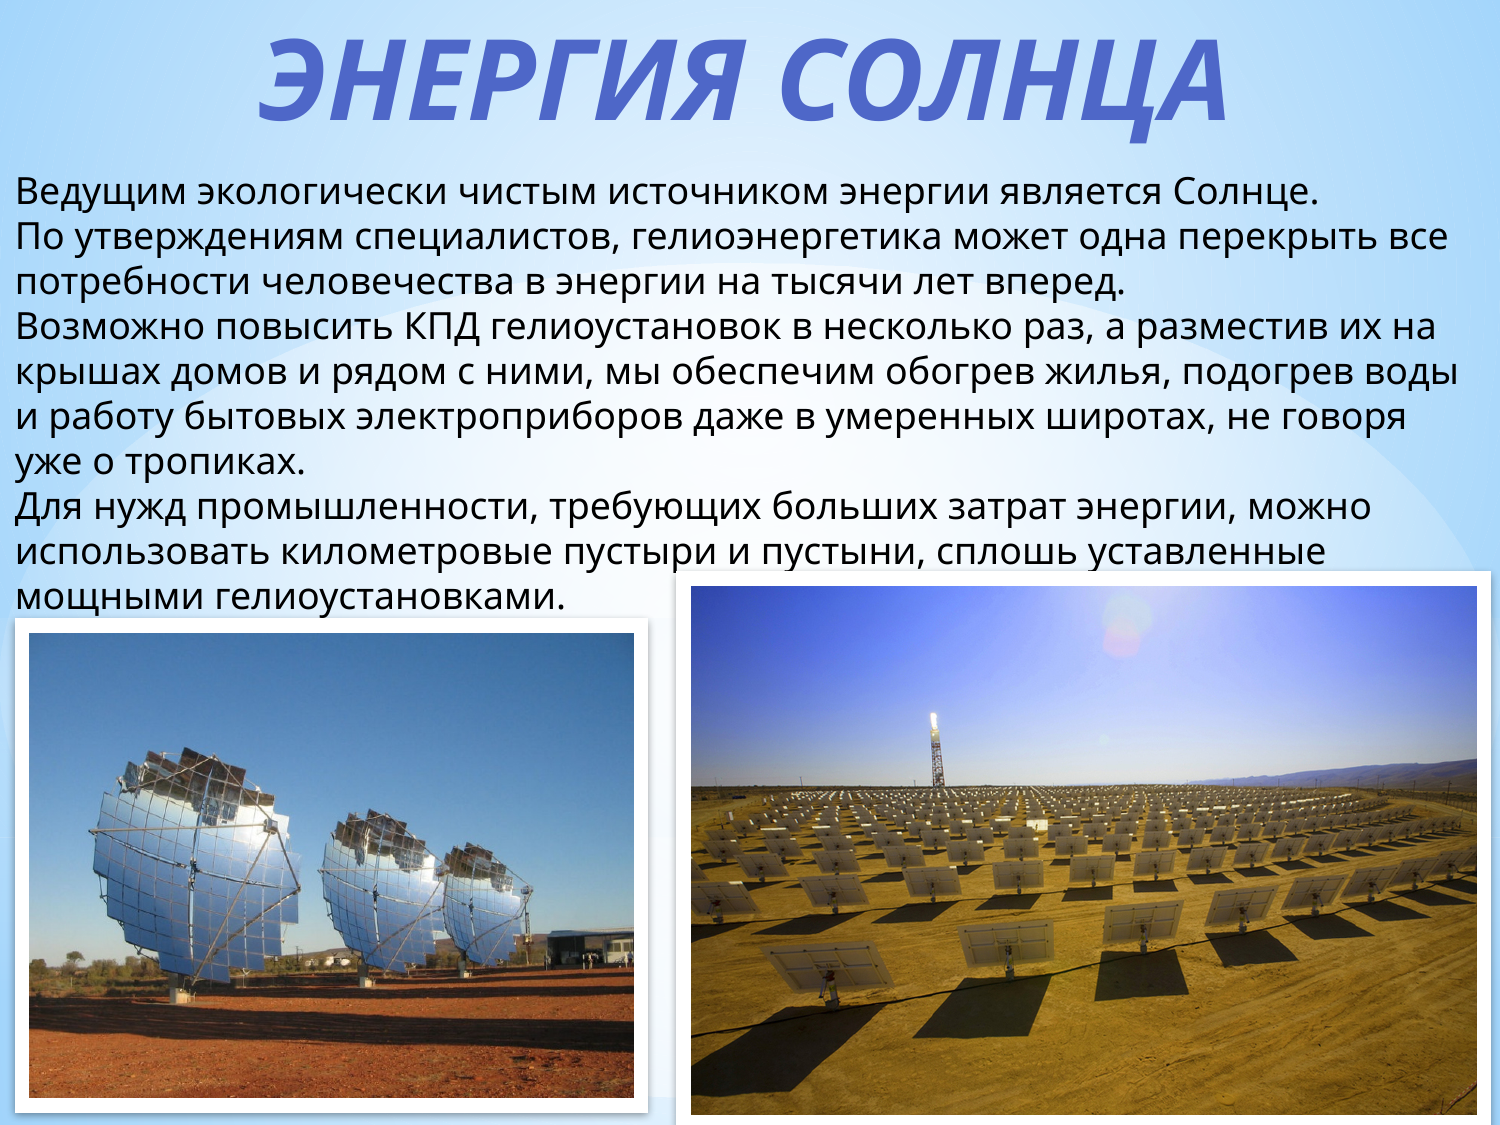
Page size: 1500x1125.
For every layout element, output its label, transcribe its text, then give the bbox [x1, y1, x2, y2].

text_box Ведущим экологически чистым источником энергии является Солнце. По утверждениям специалистов, гелиоэнергетика может одна перекрыть все потребности человечества в энергии на тысячи лет вперед. Возможно повысить КПД гелиоустановок в несколько раз, а разместив их на крышах домов и рядом с ними, мы обеспечим обогрев жилья, подогрев воды и работу бытовых электроприборов даже в умеренных широтах, не говоря уже о тропиках. Для нужд промышленности, требующих больших затрат энергии, можно использовать километровые пустыри и пустыни, сплошь уставленные мощными гелиоустановками. [0, 159, 1500, 625]
picture [29, 632, 634, 1099]
picture [690, 585, 1477, 1115]
text_box Энергия солнца [243, 0, 1248, 150]
